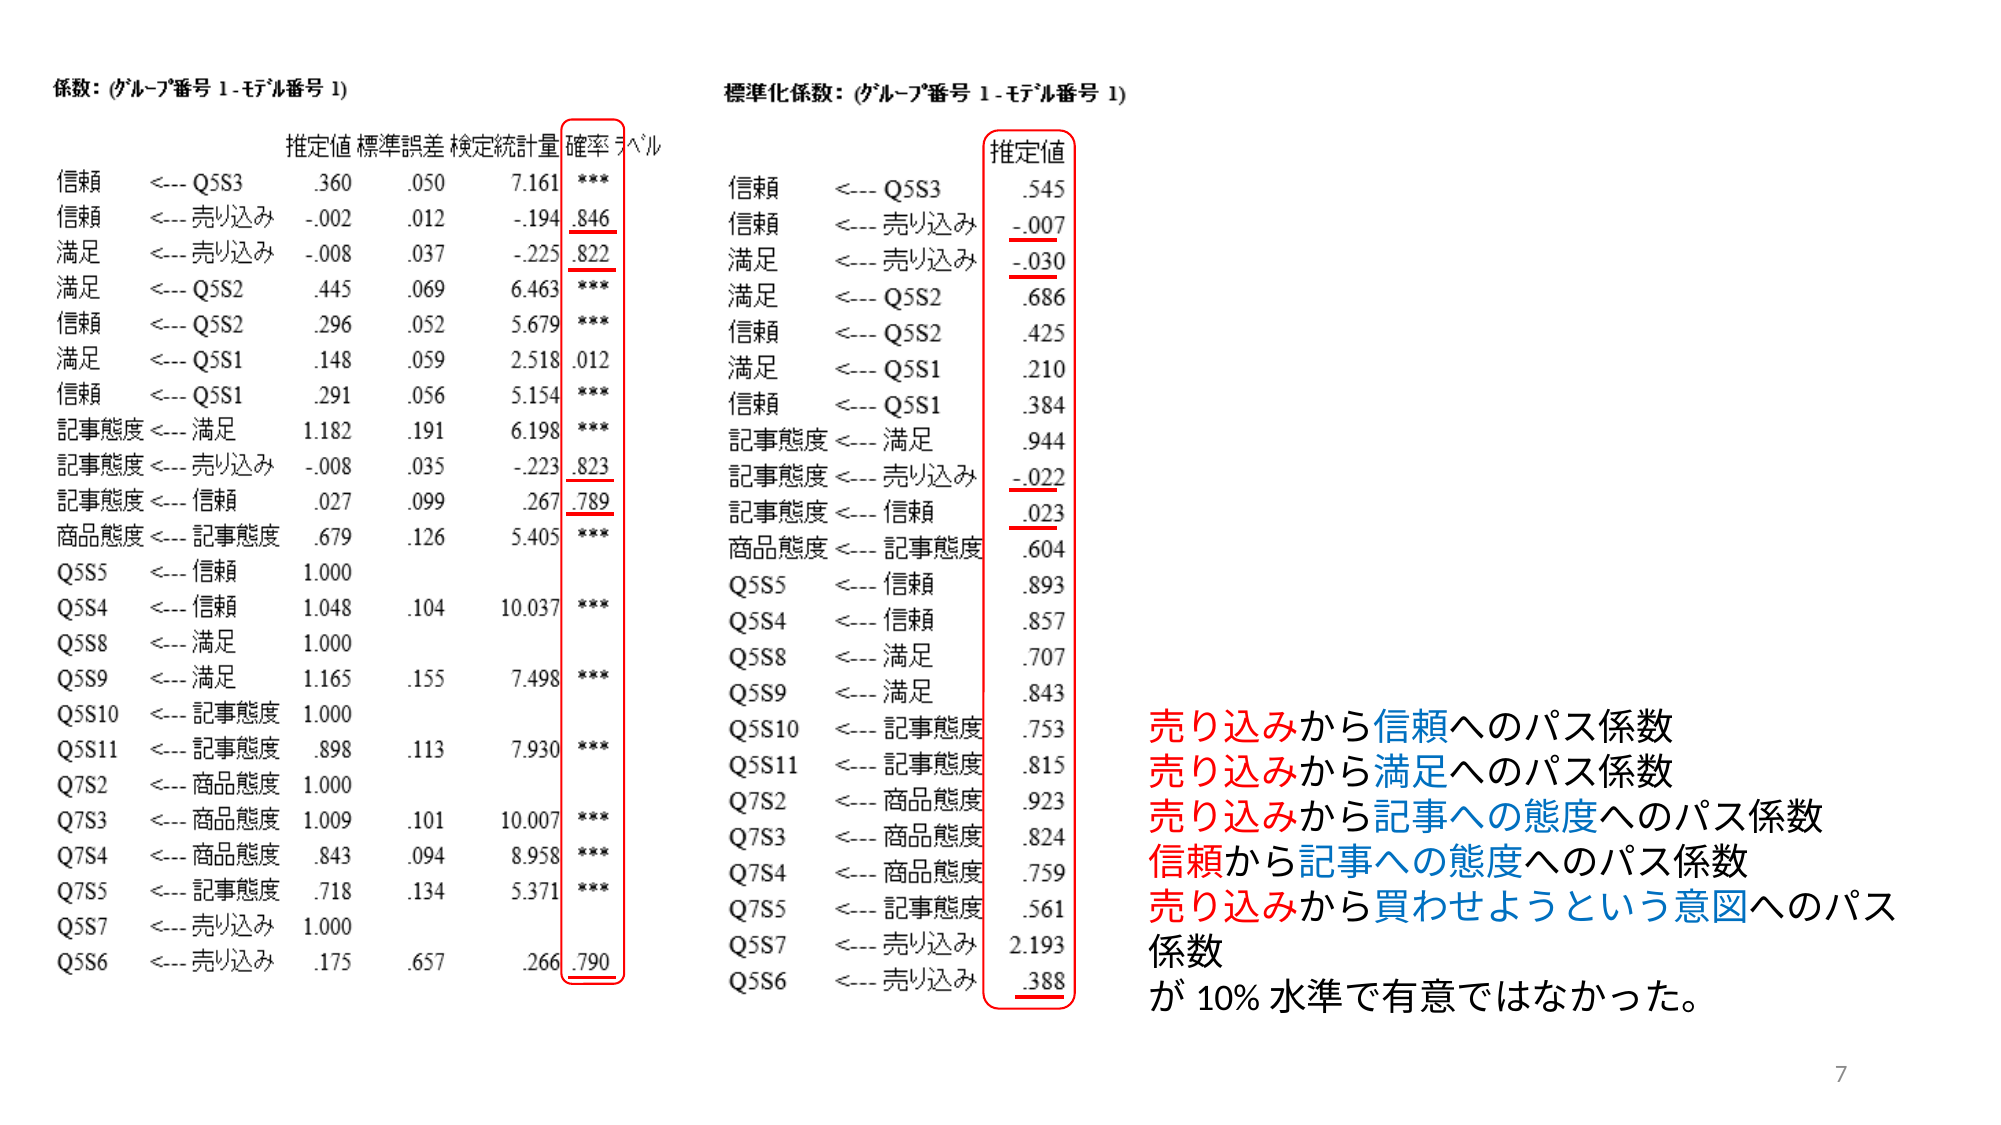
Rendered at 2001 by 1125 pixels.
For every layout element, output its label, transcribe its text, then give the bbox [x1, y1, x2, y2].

picture [1071, 71, 1135, 999]
text_box [984, 999, 1075, 1010]
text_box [45, 71, 1071, 1001]
slide_number 7 [1412, 1042, 1863, 1103]
text_box 売り込みから信頼へのパス係数 売り込みから満足へのパス係数 売り込みから記事への態度へのパス係数 信頼から記事への態度へのパス係数 売り込みから買わせようという意図へのパス係数 が10%水準で有意ではなかった。 [1134, 695, 1941, 1071]
